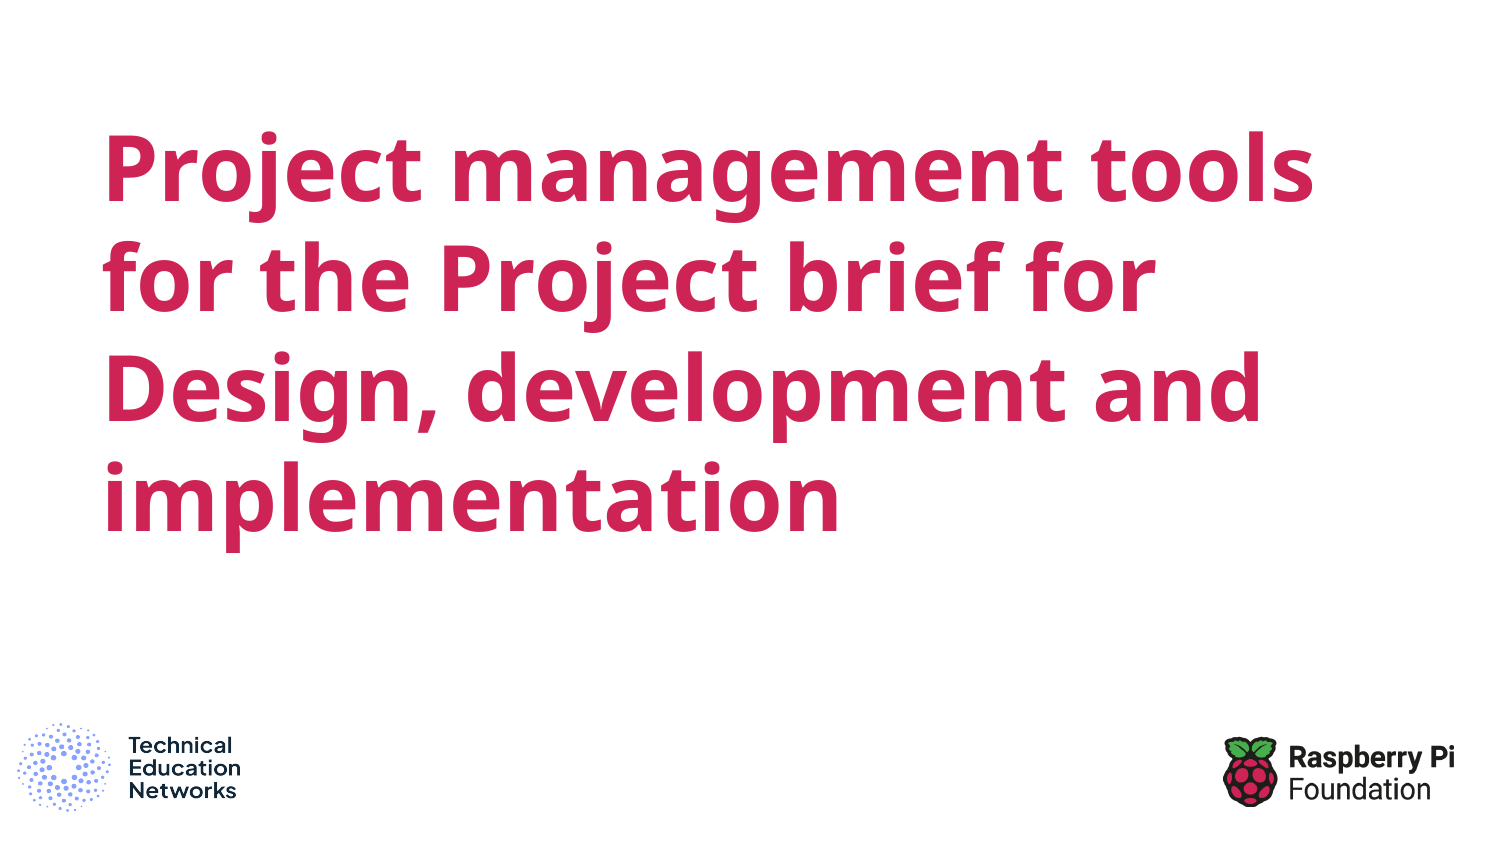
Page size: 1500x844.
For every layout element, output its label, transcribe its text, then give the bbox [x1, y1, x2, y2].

picture [1223, 736, 1454, 807]
title Project management tools for the Project brief for Design, development and implementation [86, 94, 1415, 574]
picture [16, 722, 240, 812]
